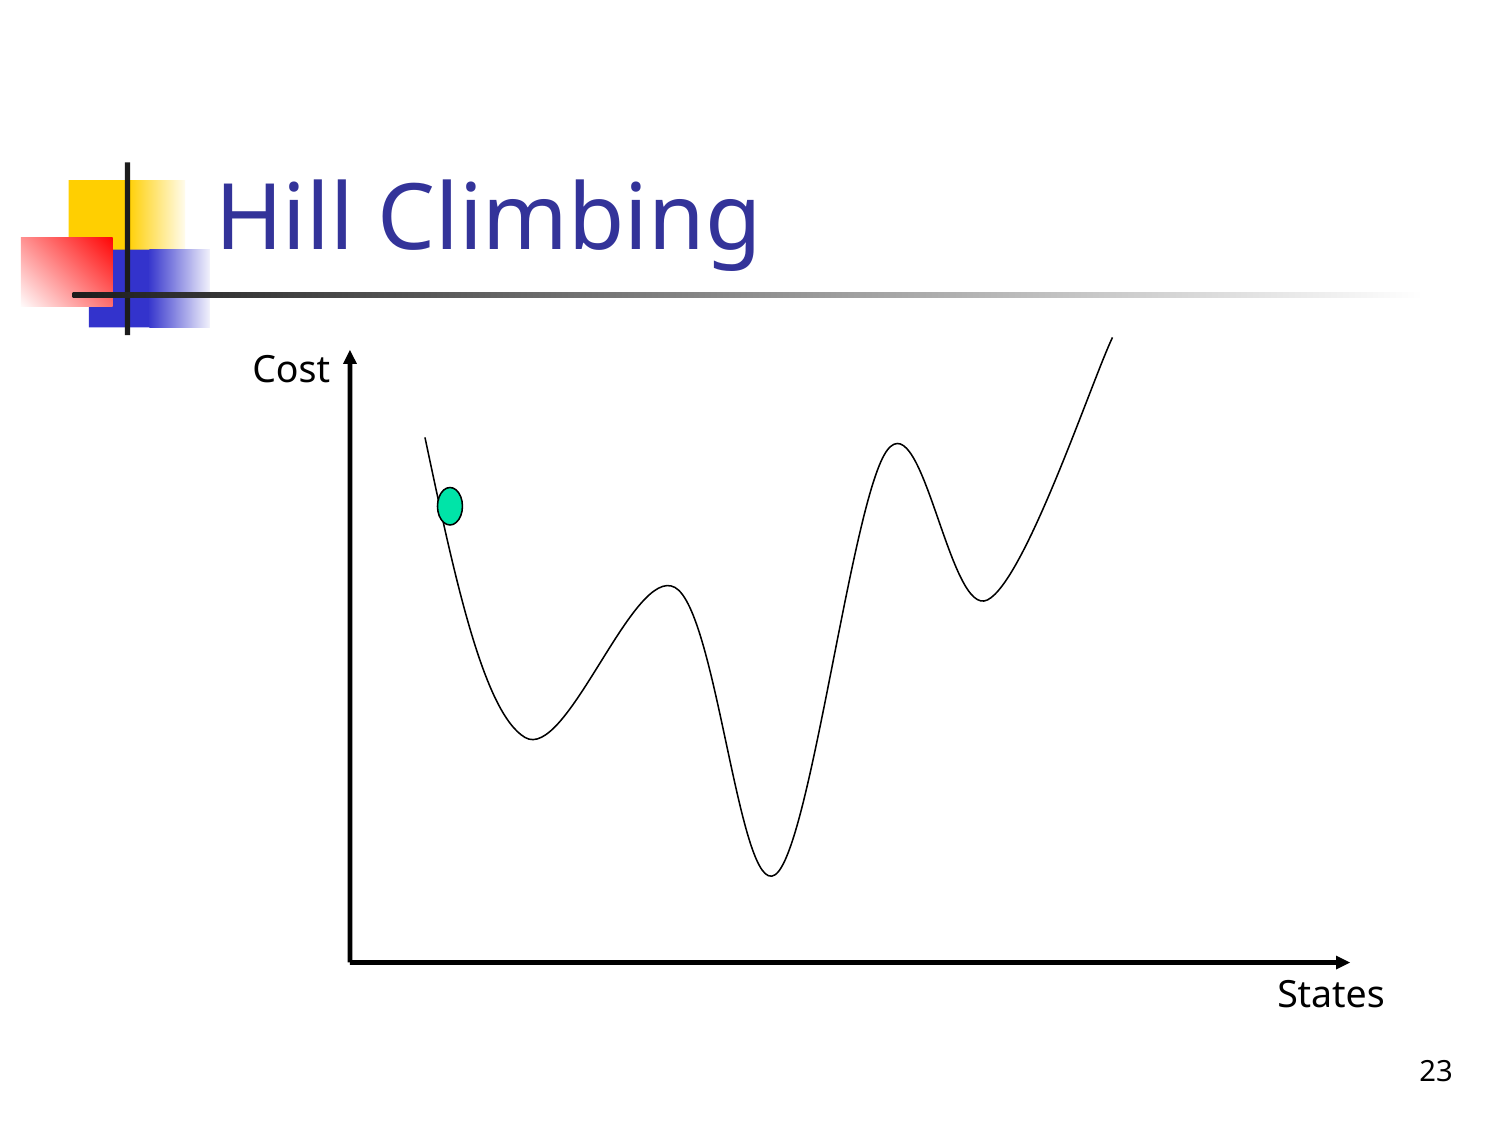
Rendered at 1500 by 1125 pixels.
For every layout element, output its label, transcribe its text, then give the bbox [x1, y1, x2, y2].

text_box Cost [237, 337, 400, 398]
text_box [437, 487, 463, 526]
slide_number 23 [1154, 1023, 1468, 1100]
text_box [424, 337, 1113, 877]
text_box States [1262, 962, 1438, 1023]
text_box [1337, 956, 1349, 962]
title Hill Climbing [199, 140, 1479, 276]
